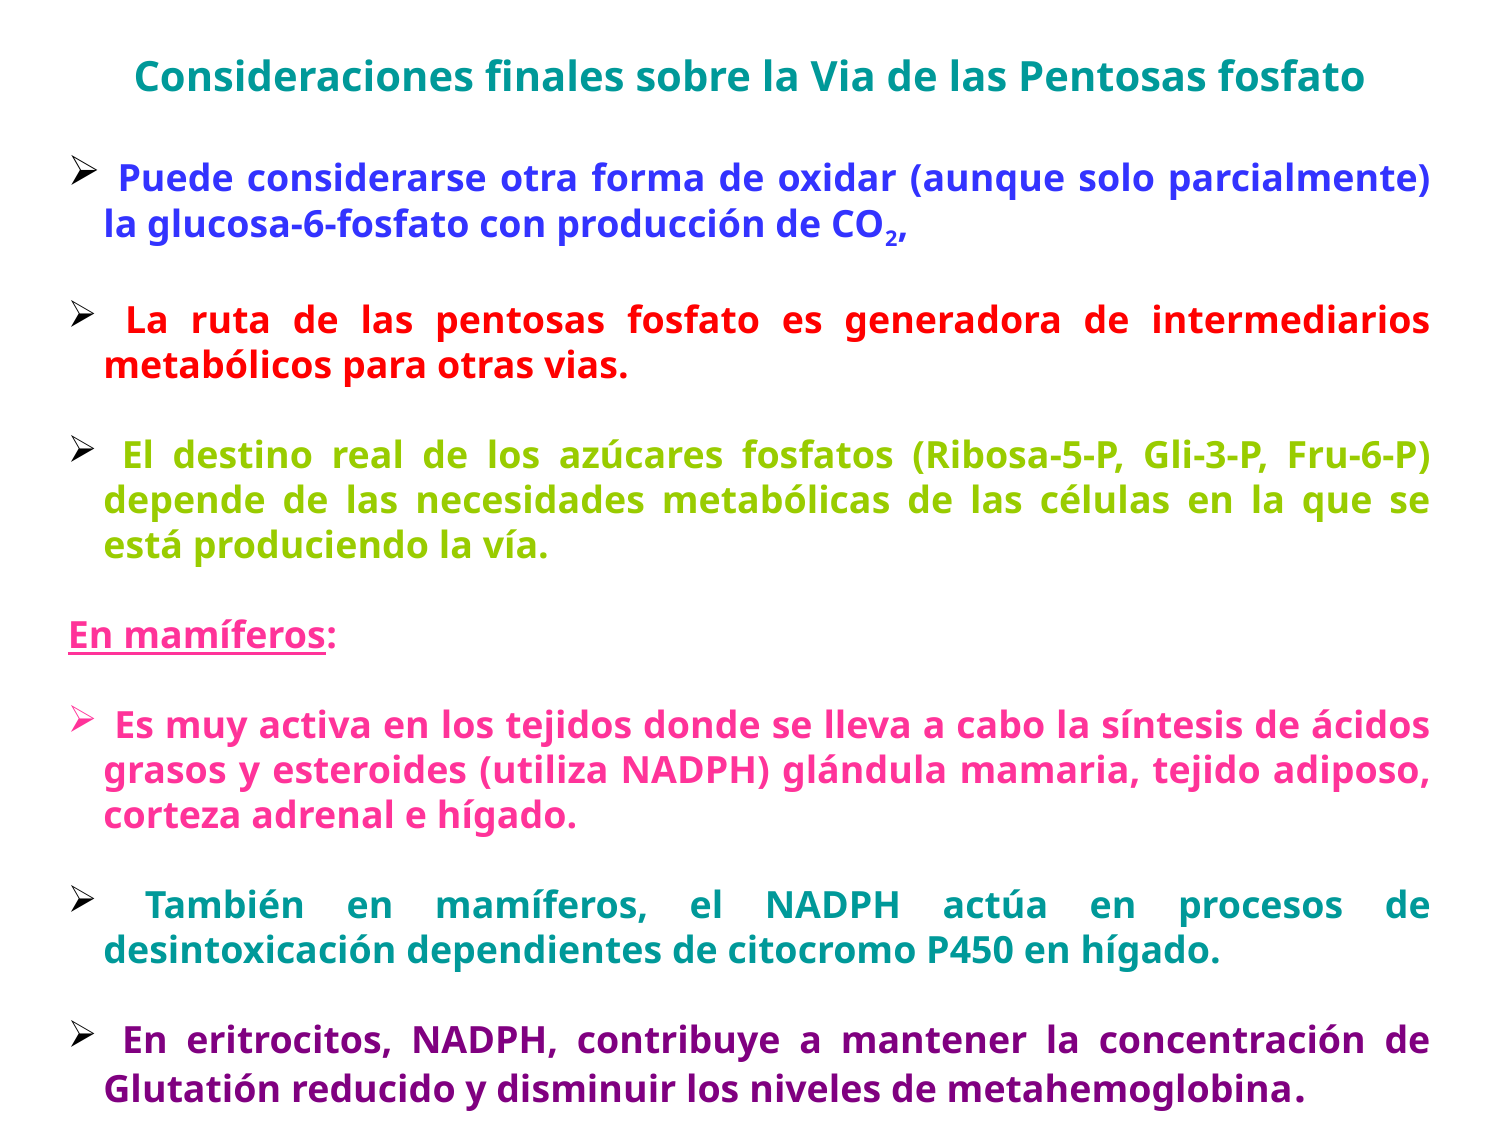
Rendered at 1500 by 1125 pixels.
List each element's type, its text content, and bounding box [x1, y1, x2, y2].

text_box Consideraciones finales sobre la Via de las Pentosas fosfato Puede considerarse otra forma de oxidar (aunque solo parcialmente) la glucosa-6-fosfato con producción de CO2, La ruta de las pentosas fosfato es generadora de intermediarios metabólicos para otras vias. El destino real de los azúcares fosfatos (Ribosa-5-P, Gli-3-P, Fru-6-P) depende de las necesidades metabólicas de las células en la que se está produciendo la vía. En mamíferos: Es muy activa en los tejidos donde se lleva a cabo la síntesis de ácidos grasos y esteroides (utiliza NADPH) glándula mamaria, tejido adiposo, corteza adrenal e hígado. También en mamíferos, el NADPH actúa en procesos de desintoxicación dependientes de citocromo P450 en hígado. En eritrocitos, NADPH, contribuye a mantener la concentración de Glutatión reducido y disminuir los niveles de metahemoglobina. [53, 42, 1447, 1119]
